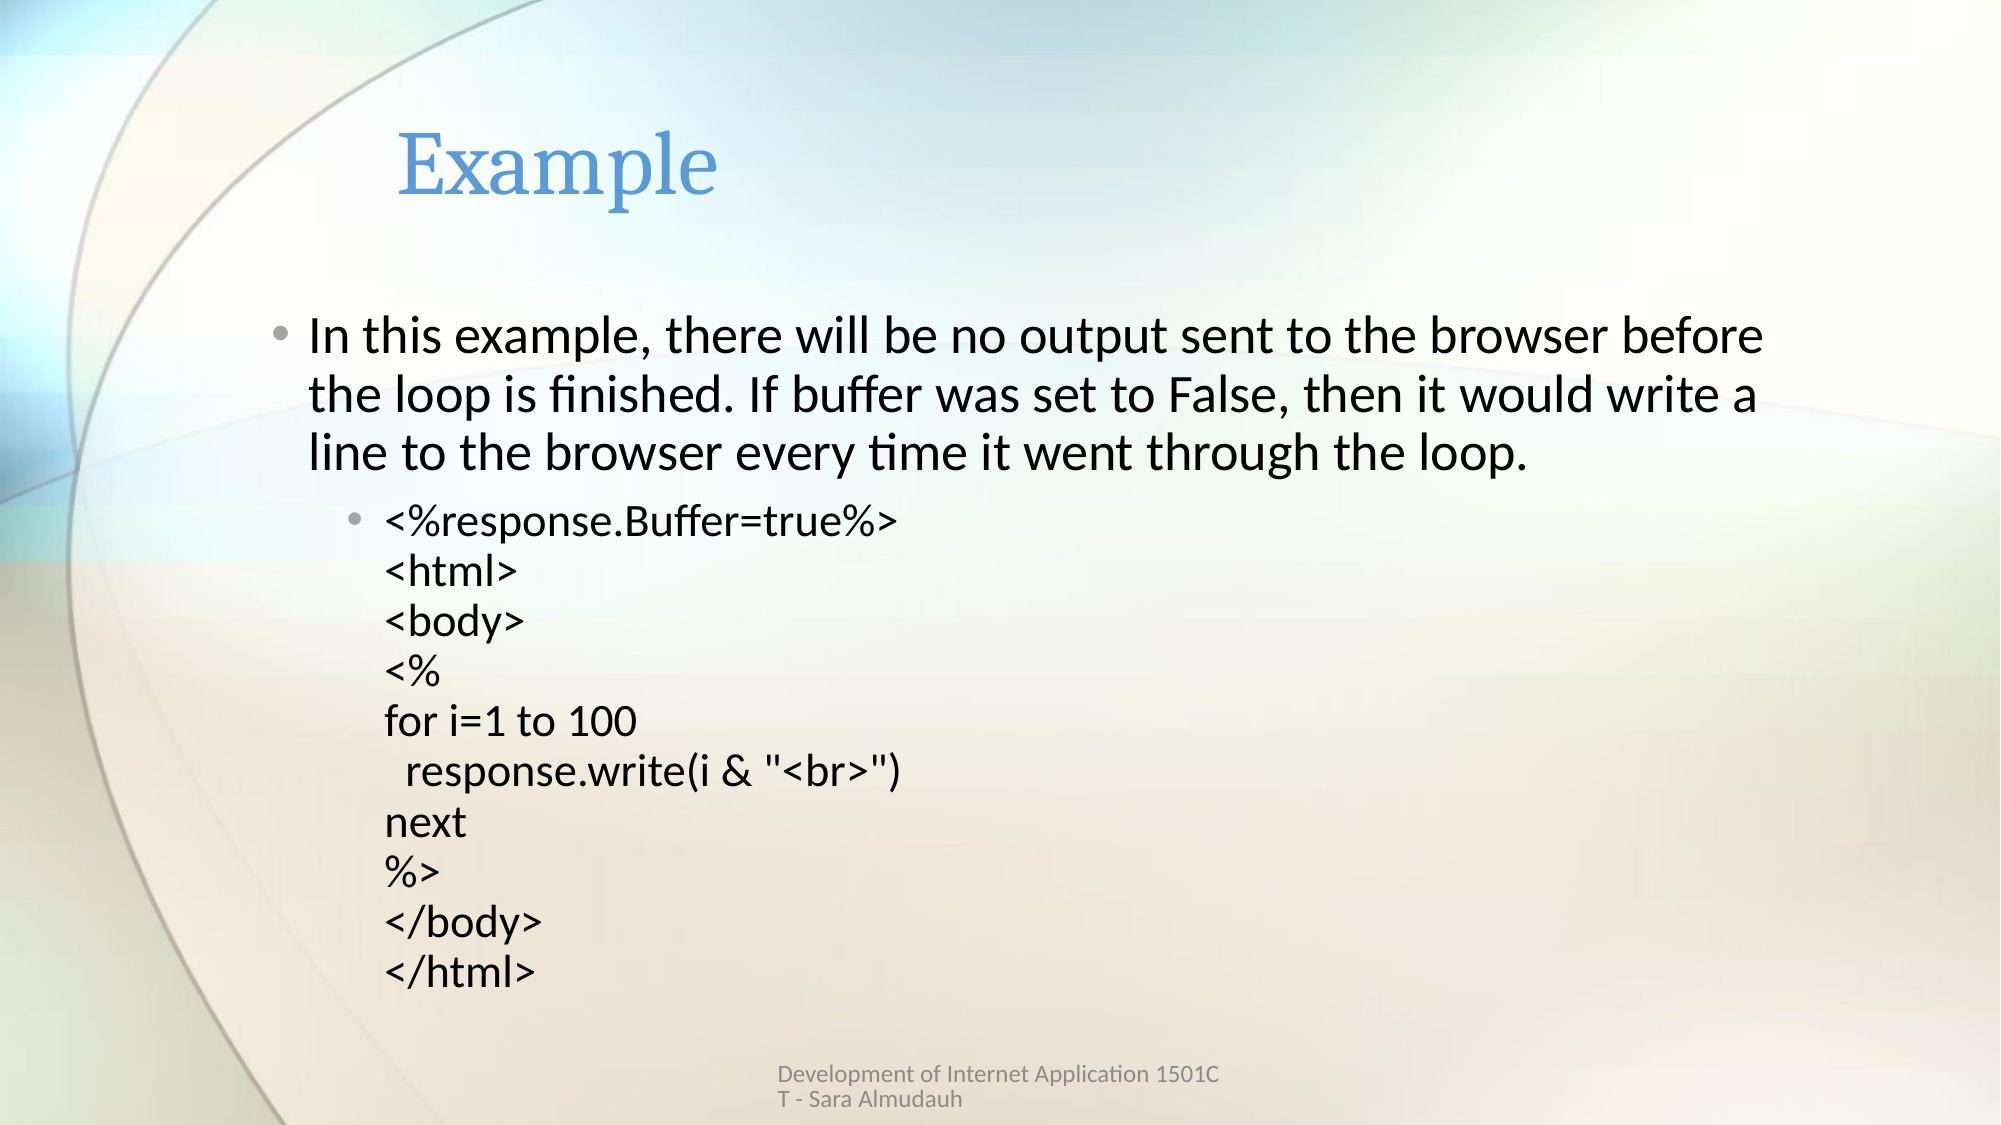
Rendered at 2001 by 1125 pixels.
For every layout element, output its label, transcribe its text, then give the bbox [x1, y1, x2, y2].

picture [0, 0, 2001, 1125]
list In this example, there will be no output sent to the browser before the loop is finished. If buffer was set to False, then it would write a line to the browser every time it went through the loop. <%response.Buffer=true%> <html> <body> <% for i=1 to 100 response.write(i & "<br>") next %> </body> </html> [256, 299, 1863, 1014]
title Example [381, 59, 1863, 256]
footer Development of Internet Application 1501CT - Sara Almudauh [762, 1042, 1238, 1103]
